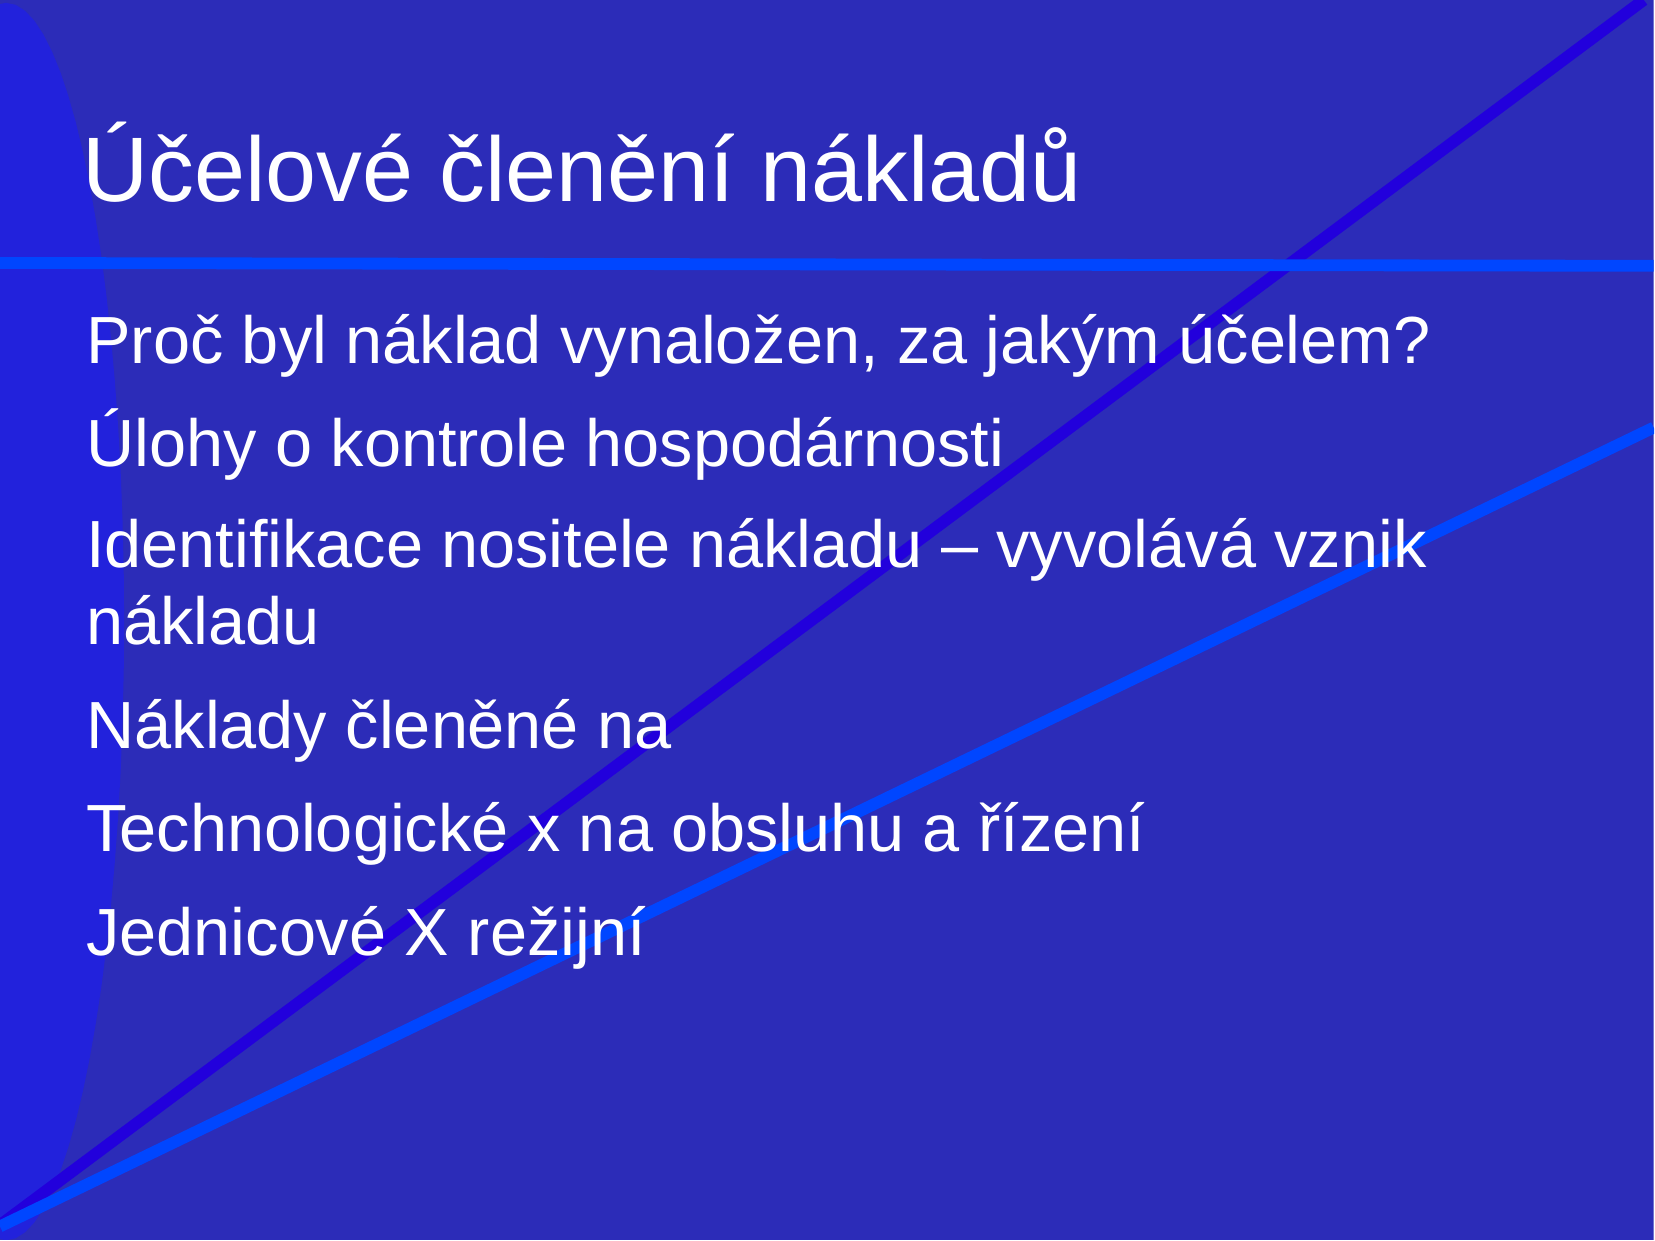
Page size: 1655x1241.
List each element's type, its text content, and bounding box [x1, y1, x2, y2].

title Účelové členění nákladů [80, 69, 1574, 318]
list Proč byl náklad vynaložen, za jakým účelem? Úlohy o kontrole hospodárnosti Identifikace nositele nákladu – vyvolává vznik nákladu Náklady členěné na Technologické x na obsluhu a řízení Jednicové X režijní [86, 296, 1568, 1002]
